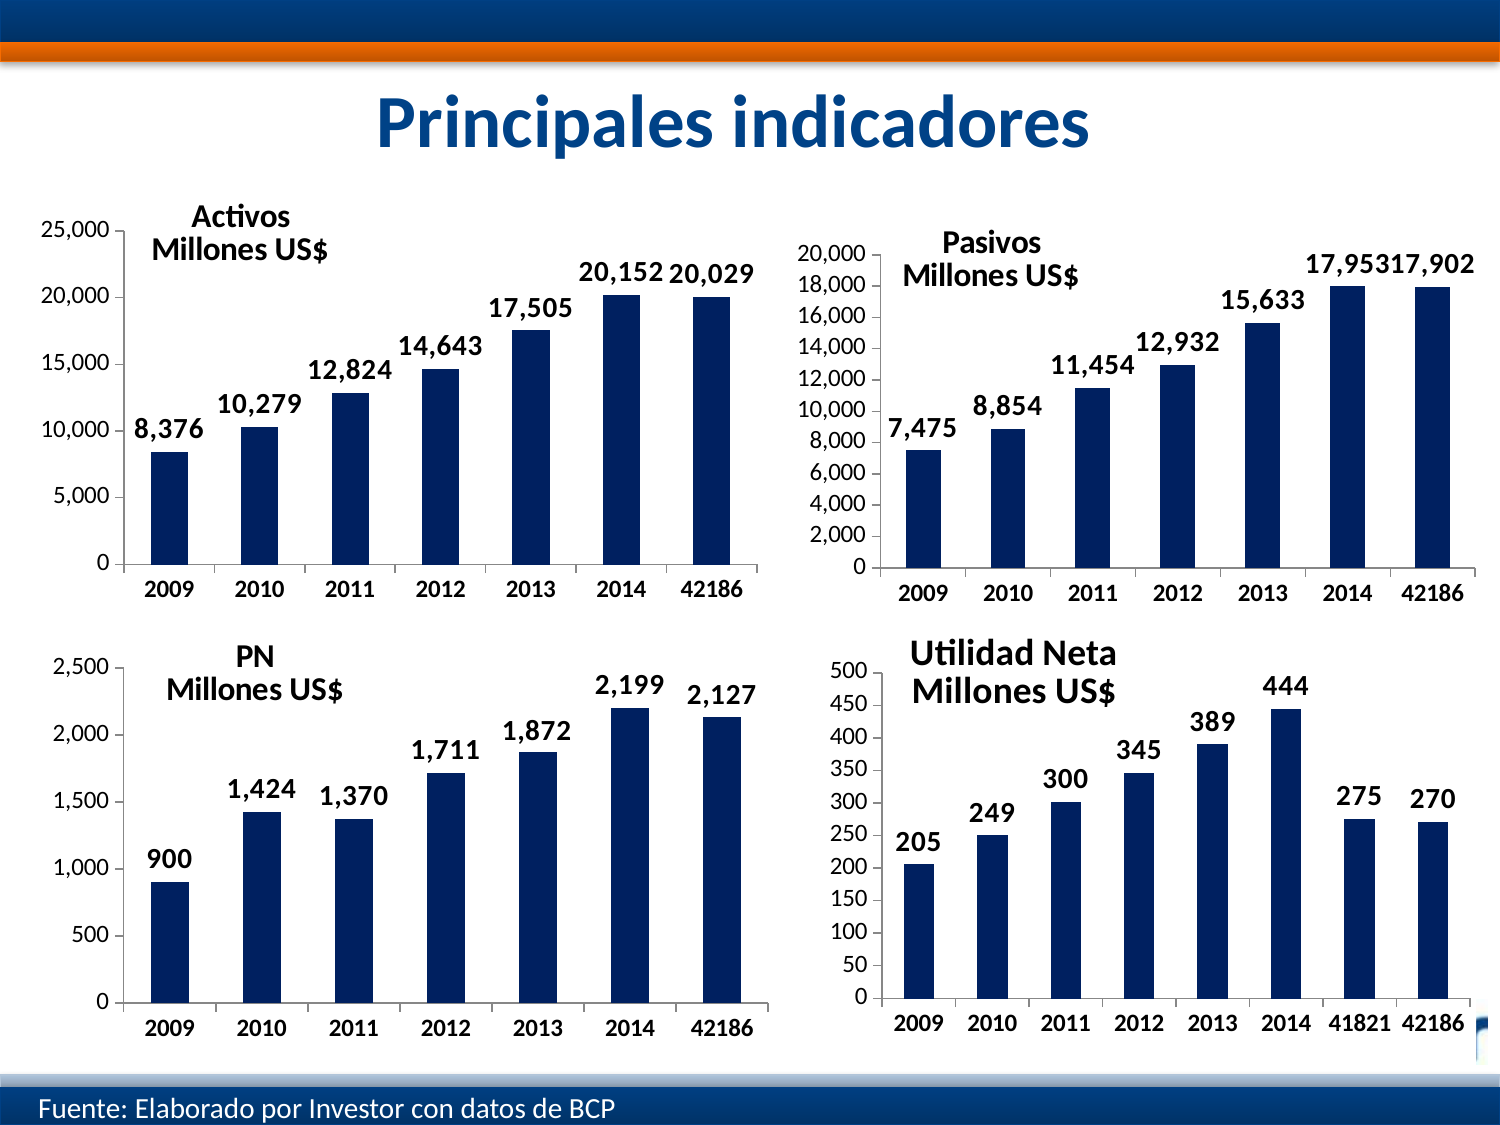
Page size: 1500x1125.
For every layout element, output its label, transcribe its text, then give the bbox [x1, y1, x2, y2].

chart [810, 625, 1477, 1071]
chart [22, 192, 759, 624]
chart [22, 632, 771, 1071]
chart [785, 218, 1477, 624]
text_box Fuente: Elaborado por Investor con datos de BCP [23, 1081, 1266, 1125]
title Principales indicadores [59, 57, 1410, 179]
picture [1477, 999, 1488, 1065]
